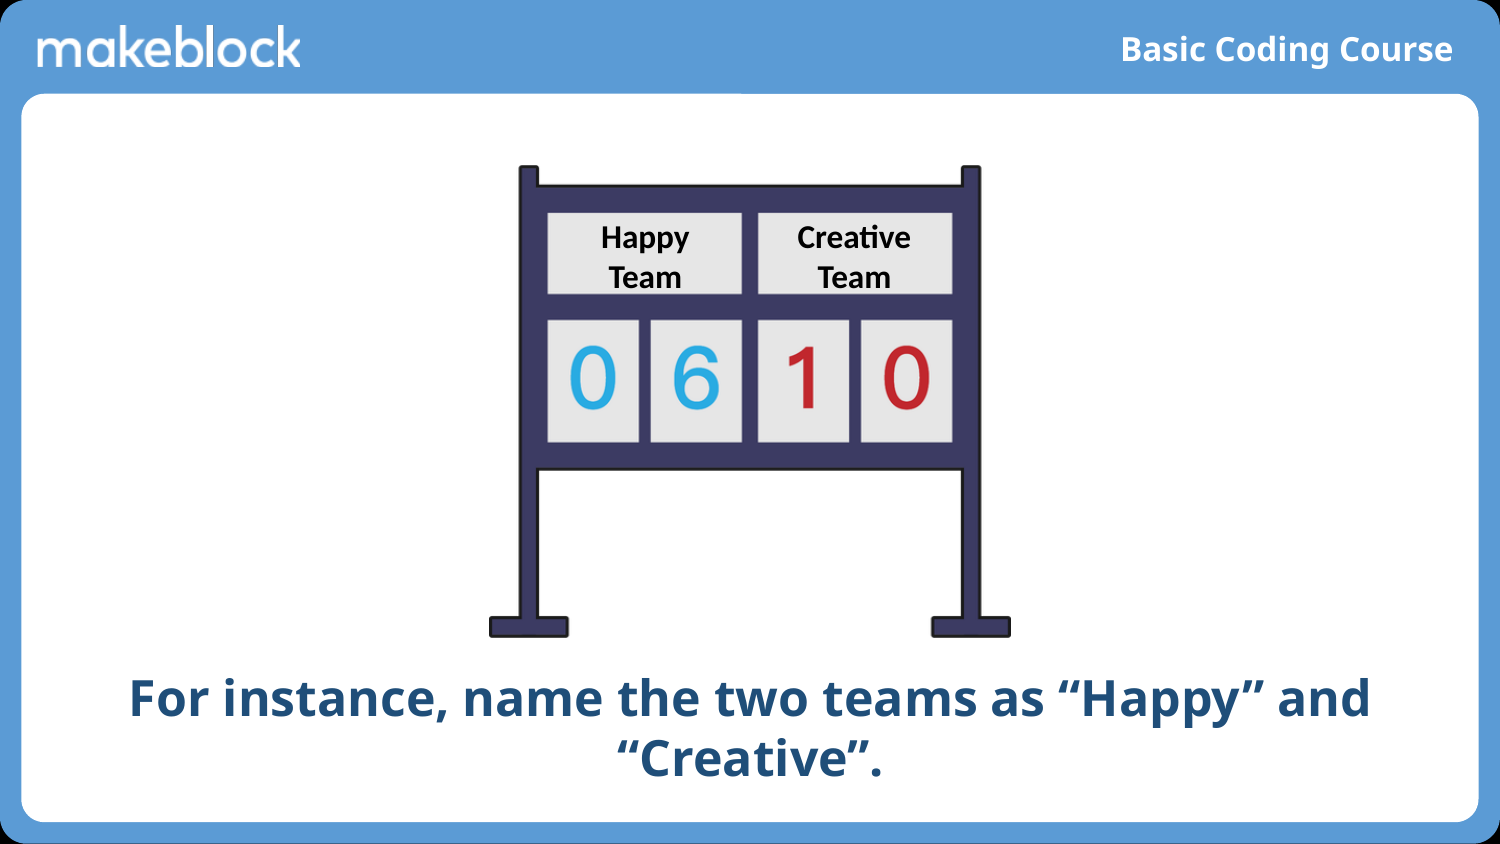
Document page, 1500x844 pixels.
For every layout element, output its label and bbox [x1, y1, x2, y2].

text_box [0, 0, 1500, 844]
picture [489, 165, 1011, 638]
